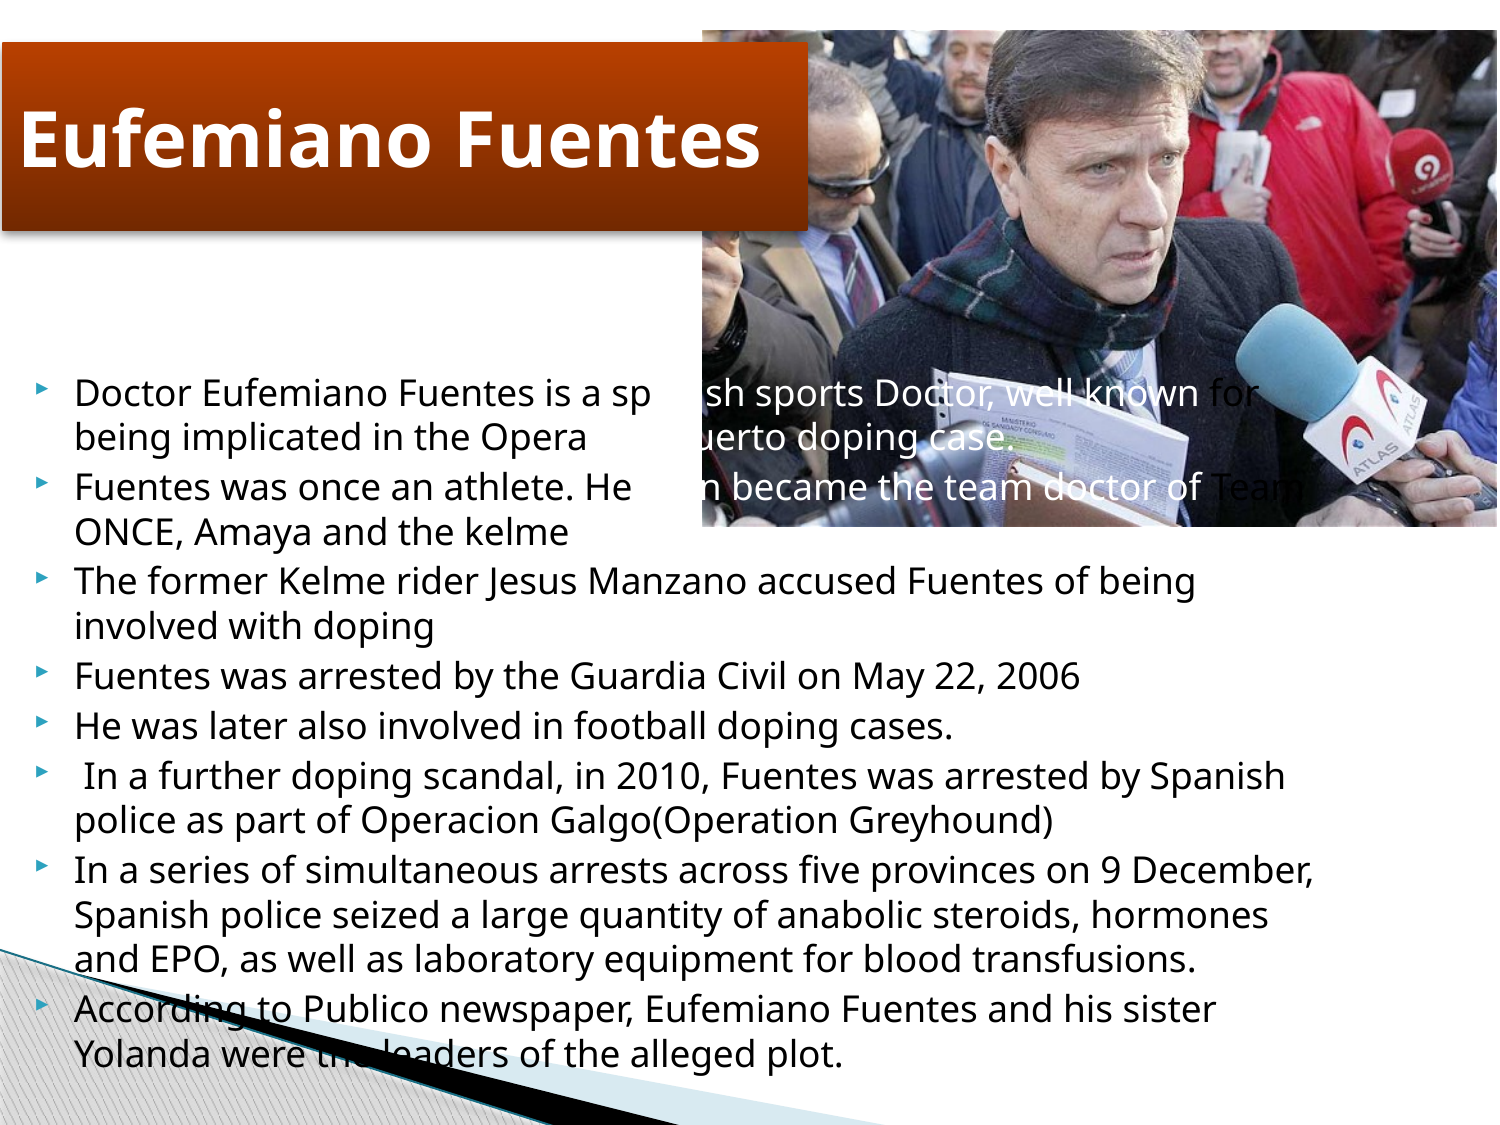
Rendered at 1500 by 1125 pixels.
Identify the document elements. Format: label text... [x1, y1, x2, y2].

title Eufemiano Fuentes [2, 42, 696, 231]
picture [701, 30, 1498, 528]
list Doctor Eufemiano Fuentes is a spanish sports Doctor, well known for being implicated in the Operacion Puerto doping case. Fuentes was once an athlete. He then became the team doctor of Team ONCE, Amaya and the kelme The former Kelme rider Jesus Manzano accused Fuentes of being involved with doping Fuentes was arrested by the Guardia Civil on May 22, 2006 He was later also involved in football doping cases. In a further doping scandal, in 2010, Fuentes was arrested by Spanish police as part of Operacion Galgo(Operation Greyhound) In a series of simultaneous arrests across five provinces on 9 December, Spanish police seized a large quantity of anabolic steroids, hormones and EPO, as well as laboratory equipment for blood transfusions. According to Publico newspaper, Eufemiano Fuentes and his sister Yolanda were the leaders of the alleged plot. [2, 361, 1353, 1105]
